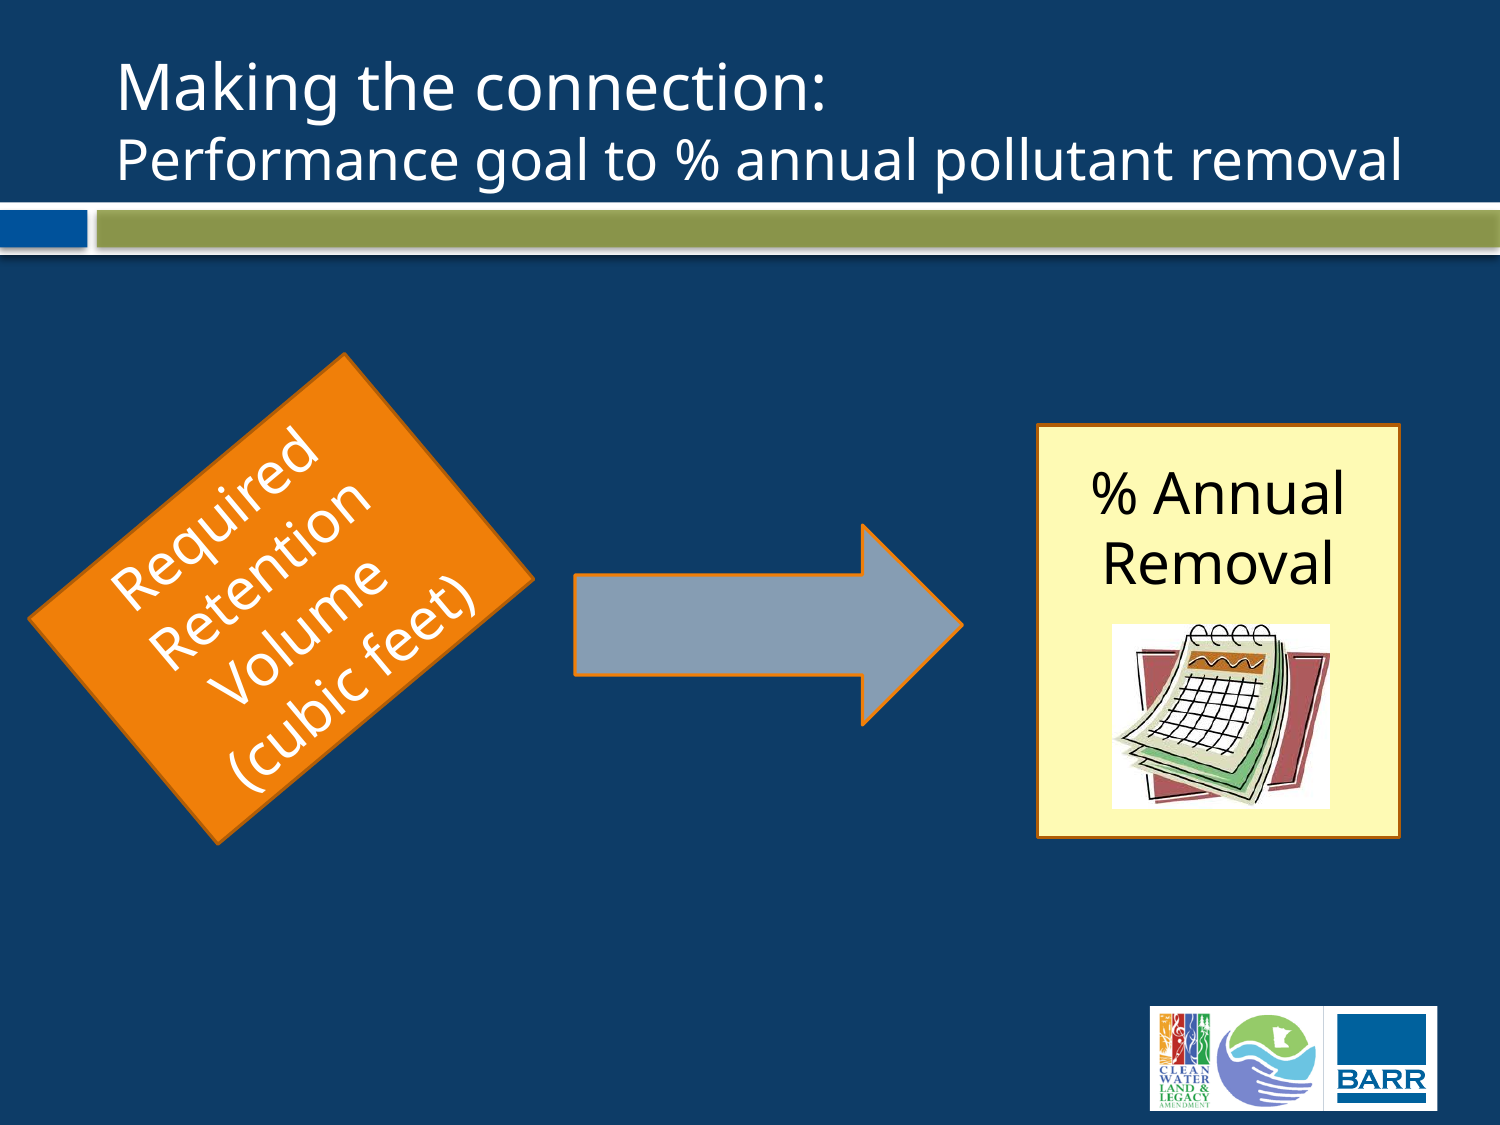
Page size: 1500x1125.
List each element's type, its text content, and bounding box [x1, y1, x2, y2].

picture [1149, 1006, 1323, 1111]
title Making the connection: Performance goal to % annual pollutant removal [100, 37, 1438, 200]
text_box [74, 424, 1401, 838]
